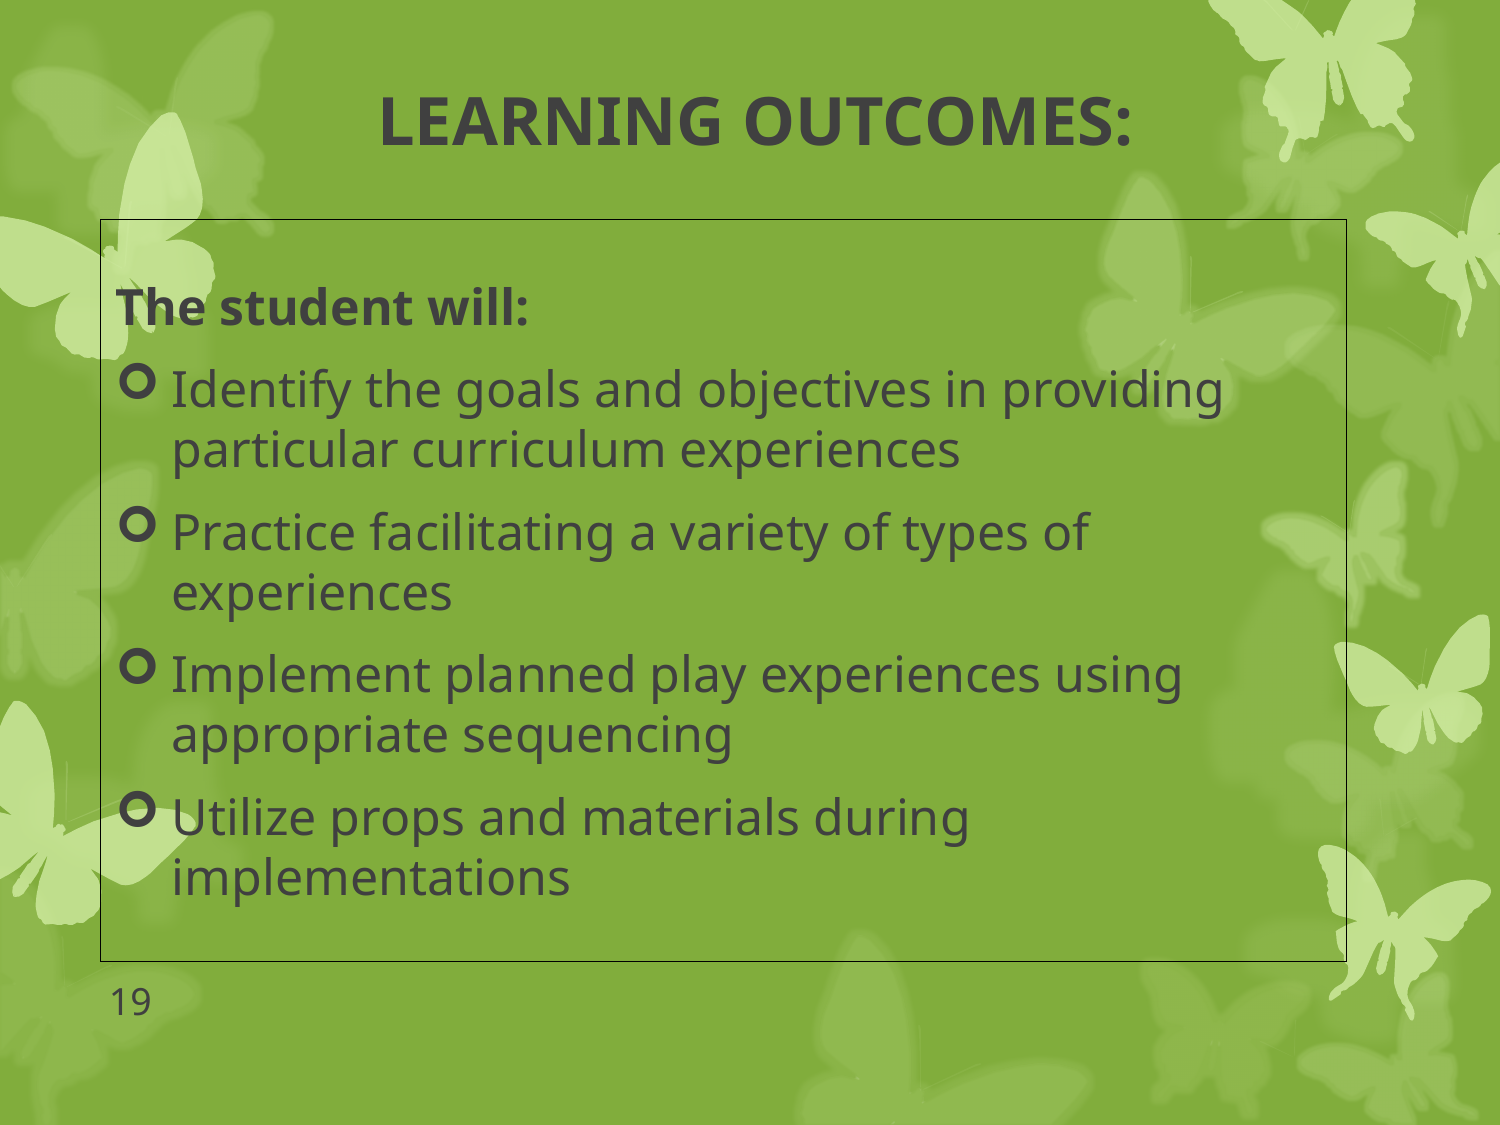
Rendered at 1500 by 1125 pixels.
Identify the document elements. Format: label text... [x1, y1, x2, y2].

slide_number 19 [93, 976, 194, 1037]
list The student will: Identify the goals and objectives in providing particular curriculum experiences Practice facilitating a variety of types of experiences Implement planned play experiences using appropriate sequencing Utilize props and materials during implementations [100, 219, 1347, 962]
title LEARNING OUTCOMES: [171, 42, 1340, 195]
